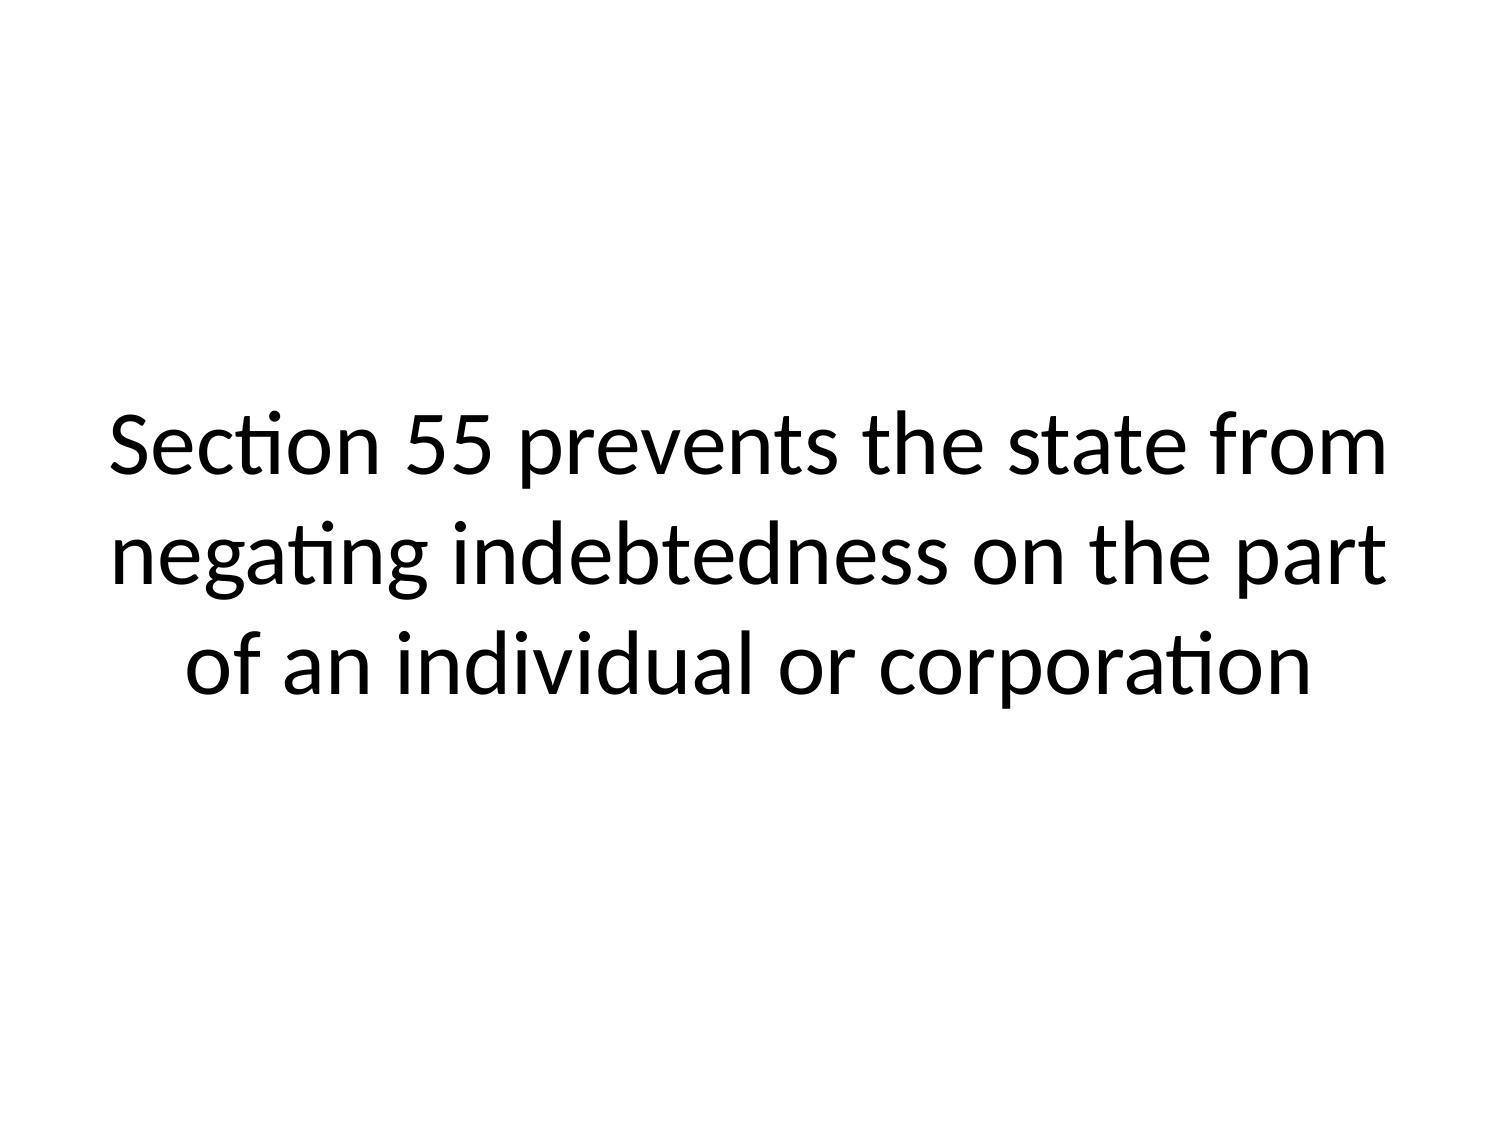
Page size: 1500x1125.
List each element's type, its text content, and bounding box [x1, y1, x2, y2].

title Section 55 prevents the state from negating indebtedness on the part of an individual or corporation [75, 45, 1425, 1050]
